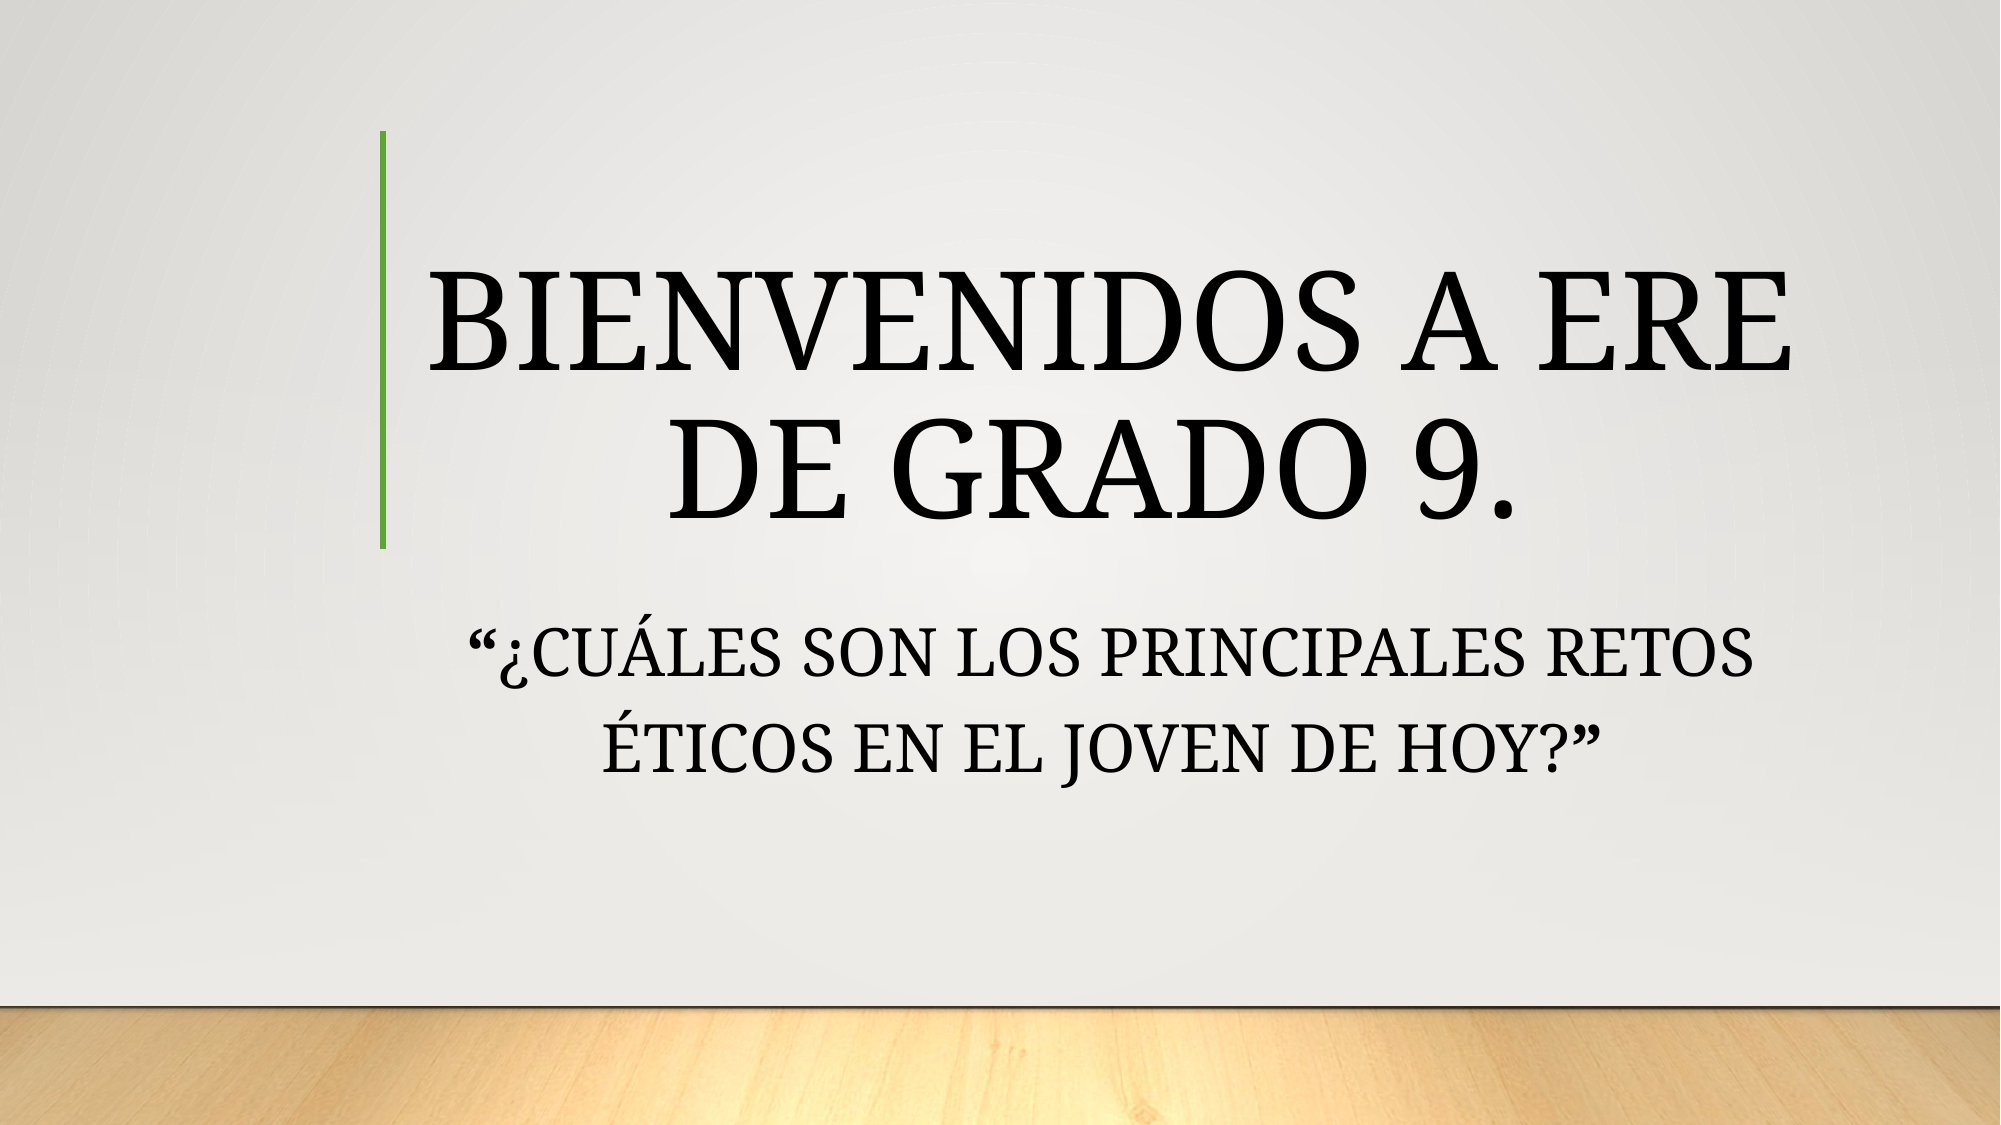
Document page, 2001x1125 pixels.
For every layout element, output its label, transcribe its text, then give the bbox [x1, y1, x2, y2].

picture [0, 1006, 2000, 1125]
subtitle “¿Cuáles son los principales retos éticos en el joven de hoy?” [408, 579, 1814, 808]
title BIENVENIDOS A ERE DE GRADO 9. [408, 131, 1814, 549]
